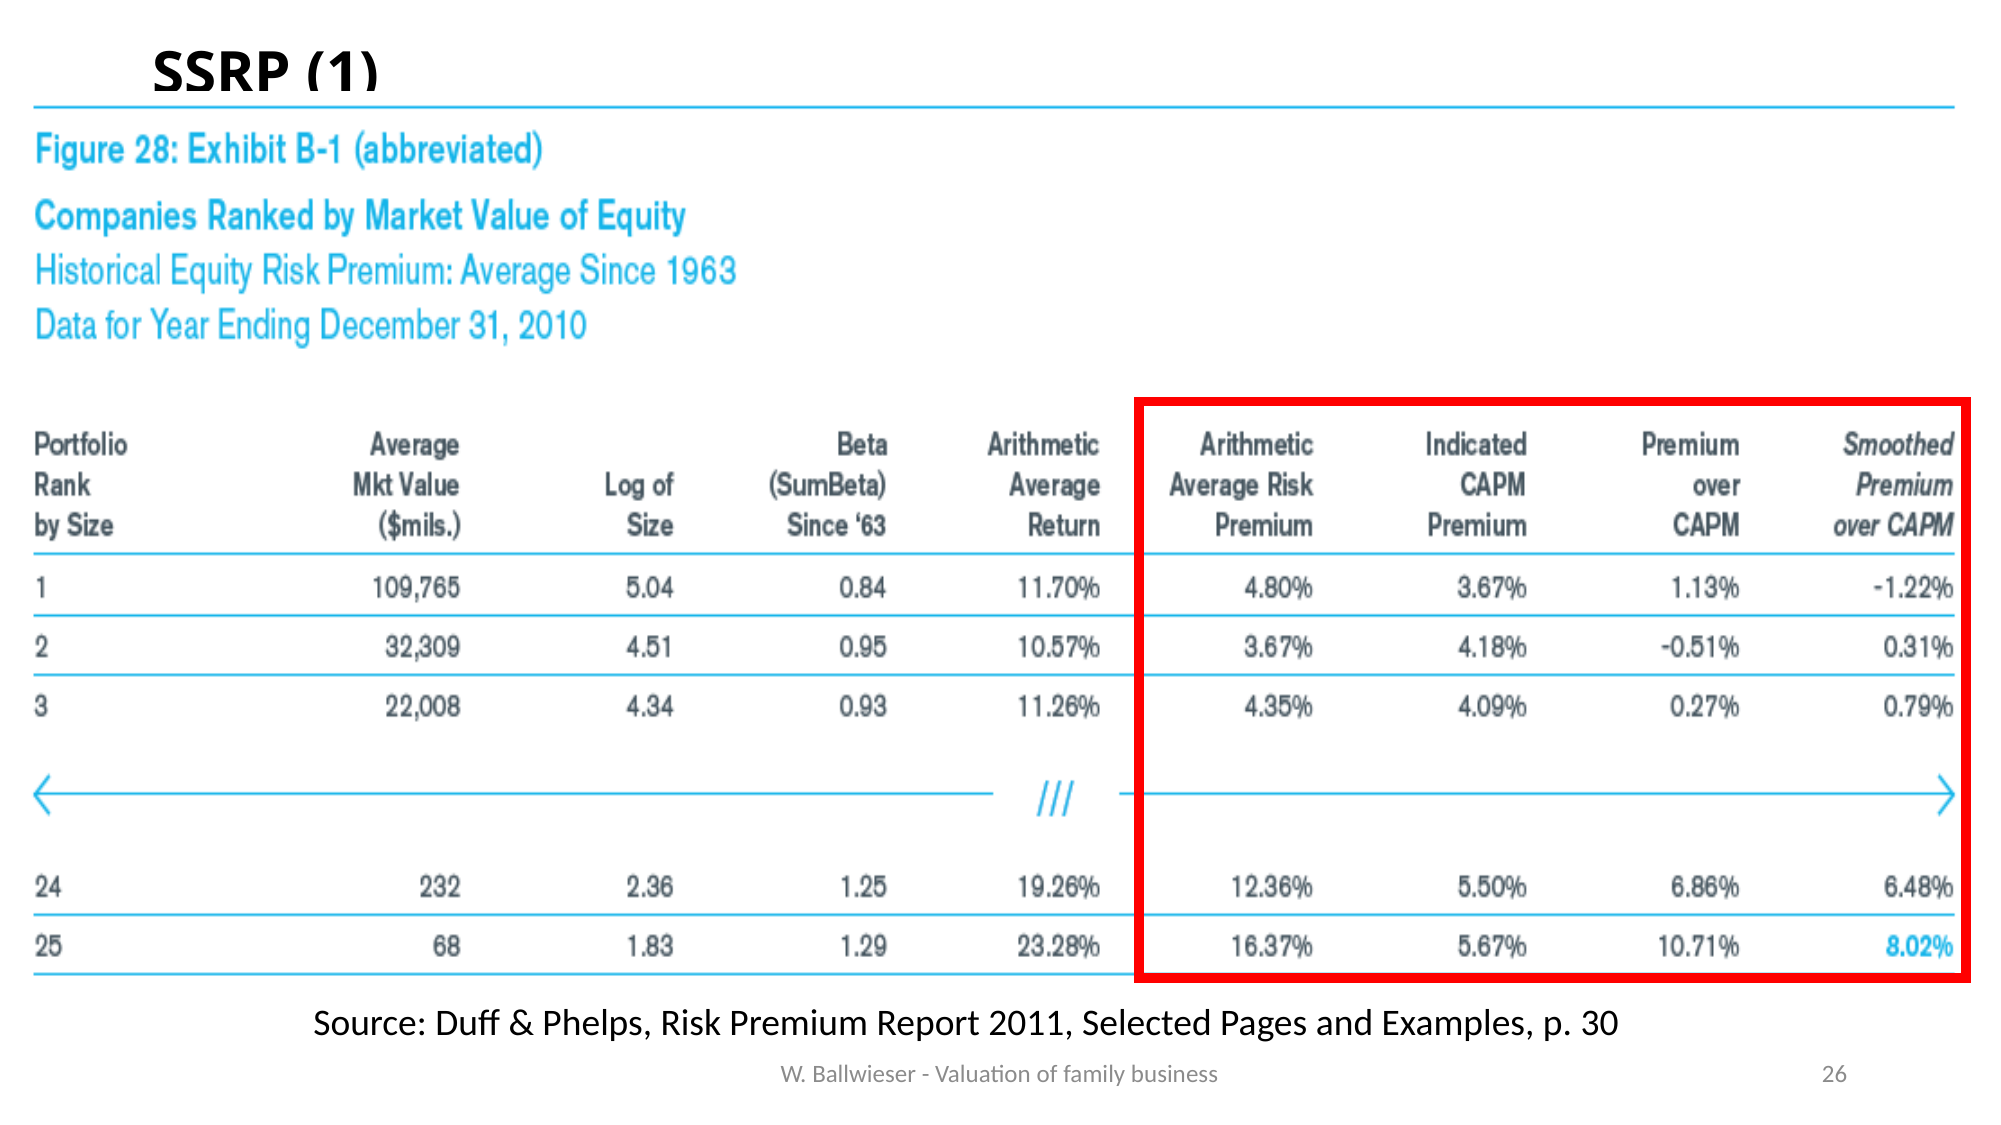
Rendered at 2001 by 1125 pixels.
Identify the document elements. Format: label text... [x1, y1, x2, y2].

slide_number 26 [1412, 1042, 1863, 1103]
footer W. Ballwieser - Valuation of family business [662, 1051, 1338, 1103]
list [28, 91, 1967, 991]
title SSRP (1) [137, 0, 1863, 91]
text_box Source: Duff & Phelps, Risk Premium Report 2011, Selected Pages and Examples, p. 30 [298, 991, 1702, 1051]
